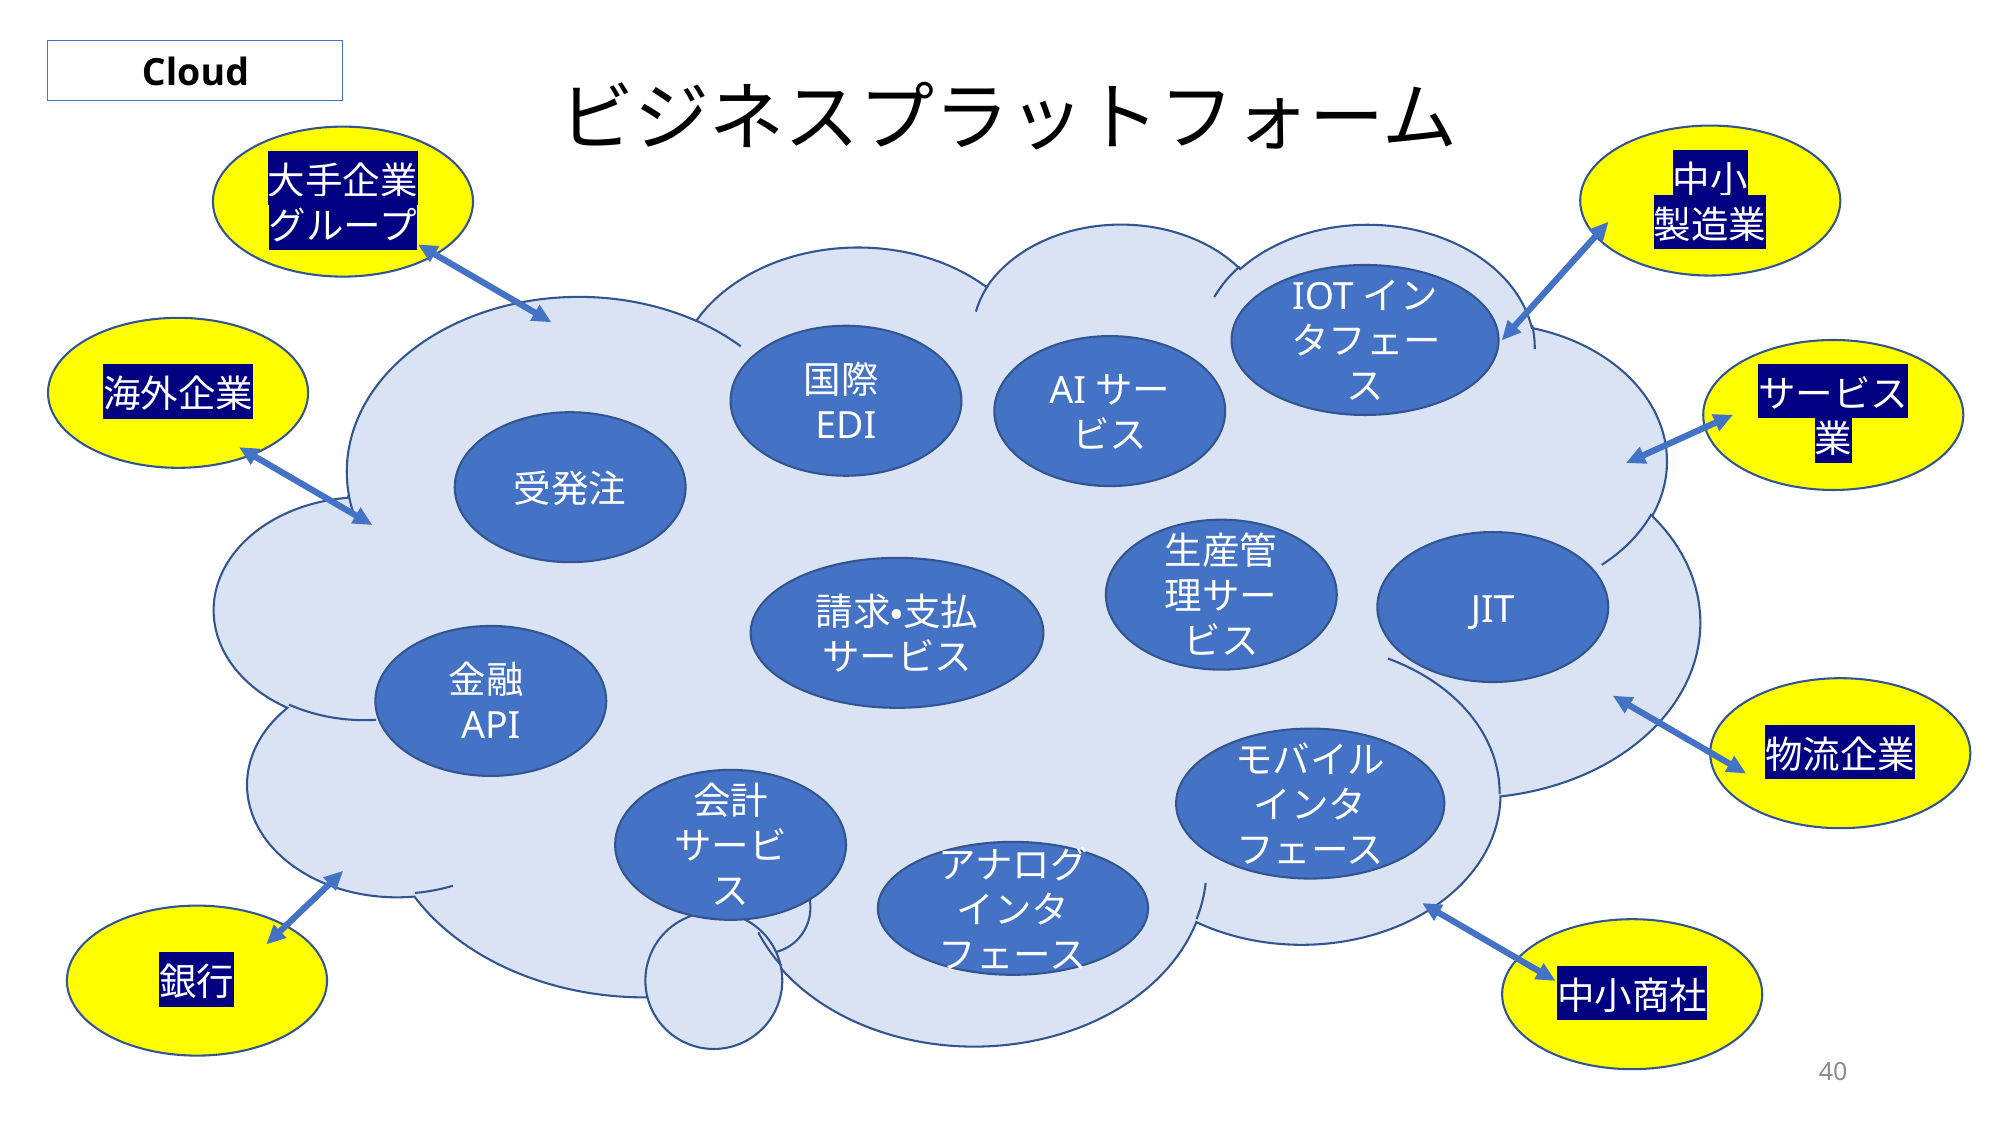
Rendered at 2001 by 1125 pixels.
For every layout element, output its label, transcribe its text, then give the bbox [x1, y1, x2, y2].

text_box AIサービス [993, 335, 1227, 488]
text_box 国際EDI [729, 324, 963, 477]
text_box アナログインタフェース [876, 840, 1150, 976]
slide_number 40 [1412, 1042, 1863, 1103]
text_box [212, 223, 1702, 1051]
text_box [1422, 903, 1556, 981]
text_box サービス業 [1702, 338, 1965, 492]
text_box 請求・支払サービス [749, 556, 1045, 709]
text_box JIT [1376, 530, 1610, 684]
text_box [1613, 695, 1746, 774]
text_box モバイルインタフェース [1175, 727, 1446, 880]
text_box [266, 871, 343, 945]
text_box 中小 製造業 [1579, 124, 1842, 277]
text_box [1502, 221, 1609, 341]
text_box 大手企業グループ [211, 125, 475, 278]
text_box 銀行 [65, 904, 329, 1057]
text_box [239, 447, 372, 525]
text_box 生産管理サービス [1104, 518, 1338, 671]
text_box IOTインタフェース [1230, 263, 1500, 417]
text_box 会計サービス [614, 768, 848, 921]
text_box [418, 244, 552, 323]
text_box Cloud [47, 40, 343, 101]
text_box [1626, 414, 1733, 463]
text_box 受発注 [453, 411, 687, 564]
text_box 金融API [374, 624, 608, 777]
text_box ビジネスプラットフォーム [313, 61, 1704, 167]
text_box 物流企業 [1714, 677, 1972, 830]
text_box 海外企業 [46, 316, 310, 469]
text_box 中小商社 [1501, 918, 1764, 1071]
